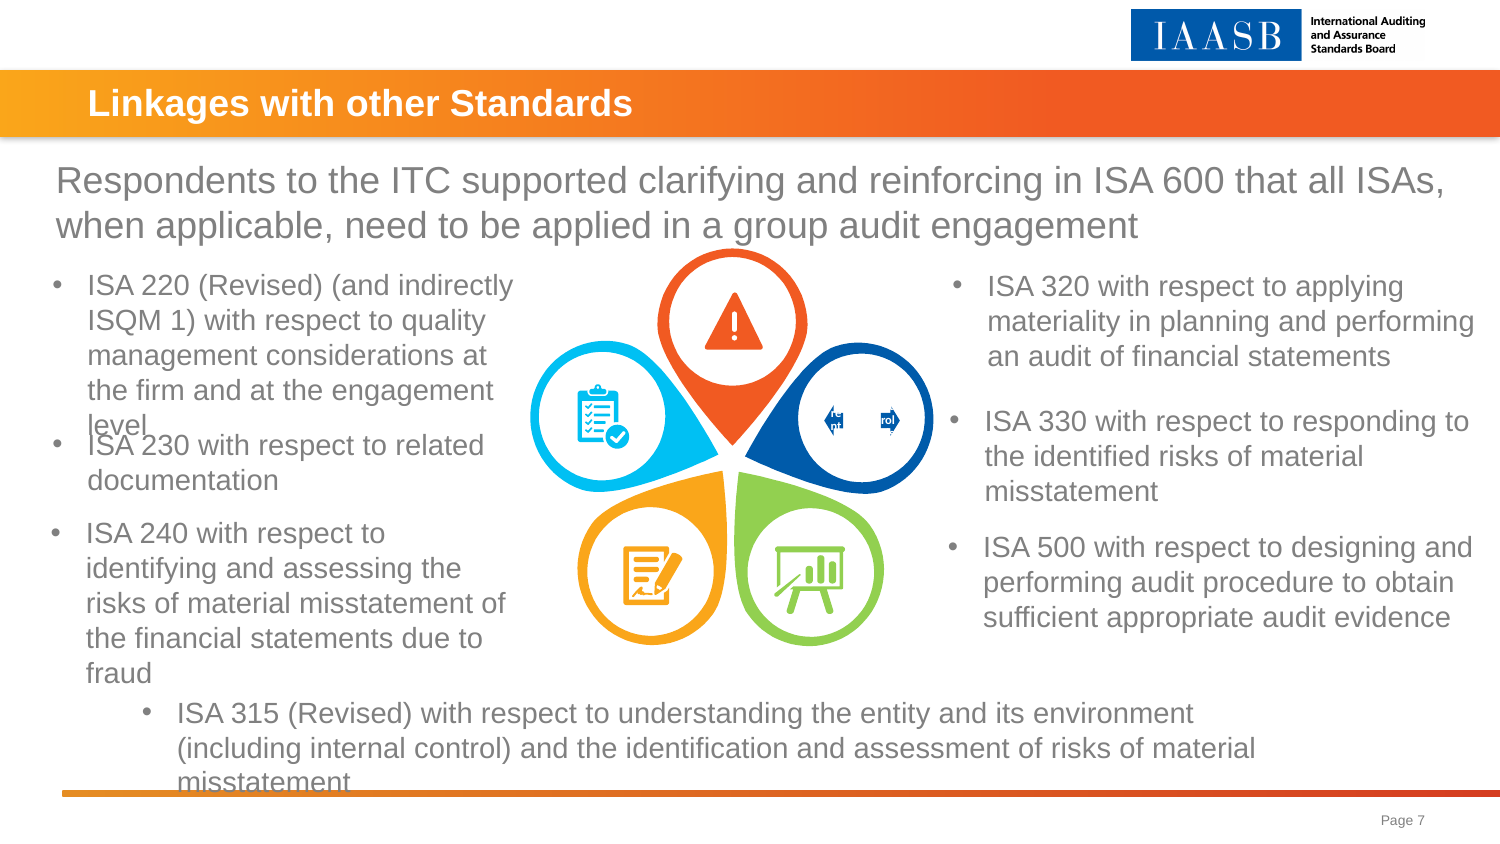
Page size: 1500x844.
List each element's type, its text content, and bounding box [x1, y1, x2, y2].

text_box Respondents to the ITC supported clarifying and reinforcing in ISA 600 that all ISAs, when applicable, need to be applied in a group audit engagement [41, 148, 1500, 254]
text_box ISA 330 with respect to responding to the identified risks of material misstatement [938, 394, 1497, 515]
slide_number 7 [1083, 801, 1425, 839]
text_box Linkages with other Standards [72, 76, 1034, 133]
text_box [530, 248, 934, 647]
text_box ISA 220 (Revised) (and indirectly ISQM 1) with respect to quality management considerations at the firm and at the engagement level [37, 259, 525, 418]
picture [1131, 9, 1425, 61]
text_box ISA 500 with respect to designing and performing audit procedure to obtain sufficient appropriate audit evidence [938, 521, 1498, 642]
text_box ISA 320 with respect to applying materiality in planning and performing an audit of financial statements [938, 259, 1498, 380]
text_box ISA 230 with respect to related documentation [37, 418, 525, 504]
text_box ISA 240 with respect to identifying and assessing the risks of material misstatement of the financial statements due to fraud [35, 507, 541, 697]
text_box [800, 382, 924, 459]
text_box ISA 315 (Revised) with respect to understanding the entity and its environment (including internal control) and the identification and assessment of risks of material misstatement [127, 686, 1342, 807]
